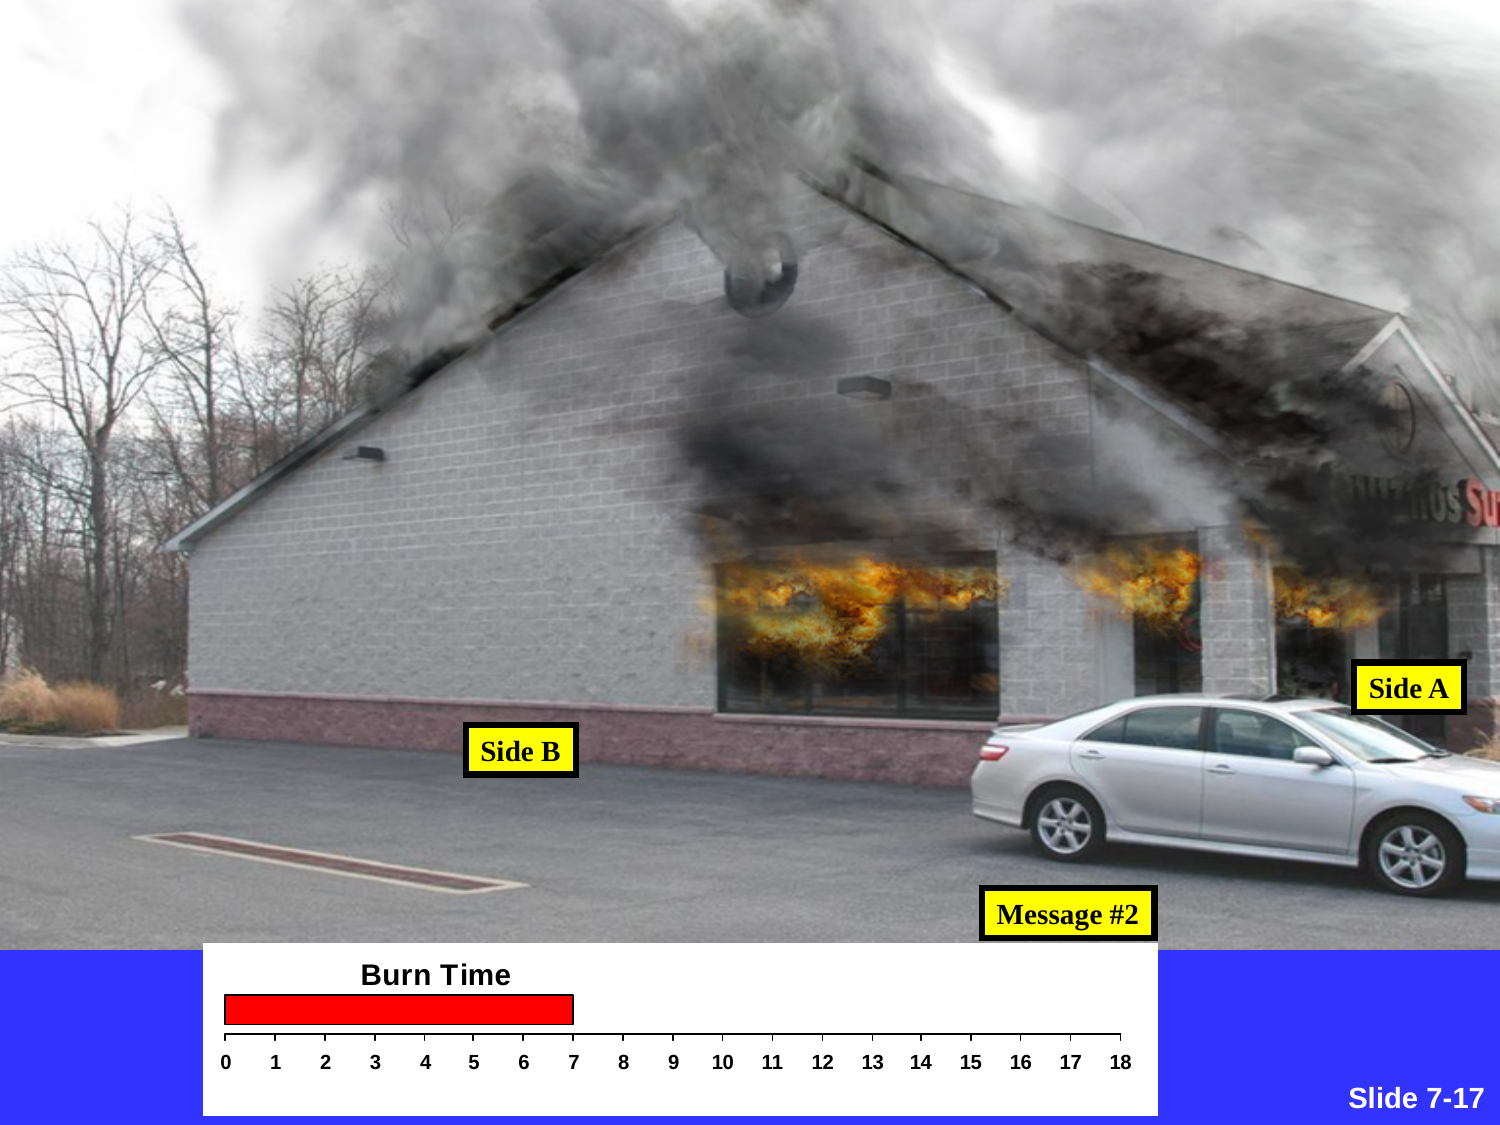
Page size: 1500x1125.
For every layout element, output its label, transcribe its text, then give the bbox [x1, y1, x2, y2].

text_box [202, 942, 1159, 1116]
slide_number Slide 7-302 [1149, 1071, 1500, 1125]
picture [0, 0, 1500, 951]
